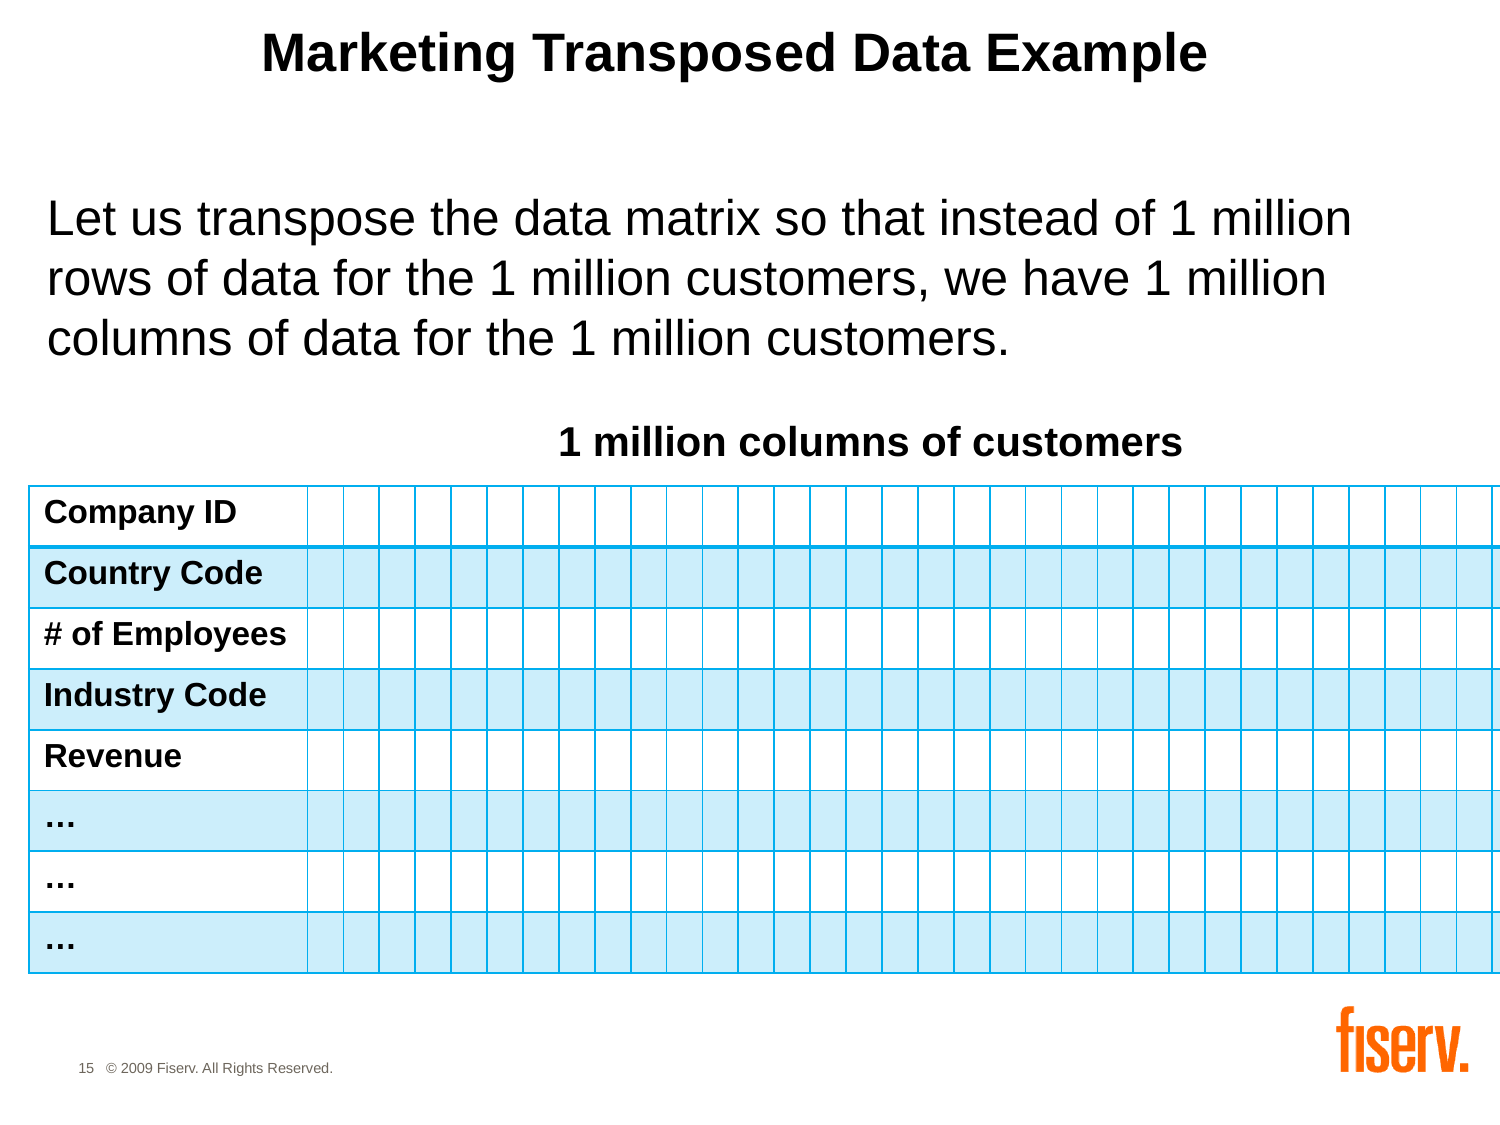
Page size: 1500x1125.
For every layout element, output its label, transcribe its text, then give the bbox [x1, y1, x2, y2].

table_cell [1314, 913, 1348, 972]
table_cell [308, 852, 343, 911]
table_cell [739, 852, 773, 911]
table_cell [1134, 913, 1168, 972]
table_cell [955, 852, 989, 911]
table_cell [560, 670, 594, 729]
table_cell [416, 609, 450, 668]
table_cell [344, 791, 378, 850]
table_cell [1278, 670, 1312, 729]
table_cell [1457, 670, 1491, 729]
table_cell [1206, 549, 1240, 607]
table_cell [380, 609, 414, 668]
table_cell [1386, 913, 1420, 972]
table_cell [739, 791, 773, 850]
table_cell [1062, 731, 1097, 790]
table_header [488, 487, 522, 545]
table_cell [1170, 549, 1204, 607]
table_header [596, 487, 630, 545]
table_cell [955, 549, 989, 607]
table_cell [775, 670, 809, 729]
table_cell [703, 852, 737, 911]
table_cell [524, 549, 558, 607]
table_cell [452, 852, 486, 911]
table_cell [1170, 791, 1204, 850]
table_header [632, 487, 666, 545]
table_cell [1098, 913, 1132, 972]
table_cell [416, 852, 450, 911]
table_header [1242, 487, 1276, 545]
table_cell [1062, 609, 1097, 668]
table_cell [524, 670, 558, 729]
table_cell [488, 913, 522, 972]
table_cell [308, 731, 343, 790]
table_header [1062, 487, 1097, 545]
table_cell [632, 731, 666, 790]
table_cell [1098, 670, 1132, 729]
table_cell [1278, 852, 1312, 911]
table_cell Country Code [30, 549, 307, 607]
table_cell [1350, 670, 1384, 729]
table_header [344, 487, 378, 545]
table_cell [1170, 852, 1204, 911]
table_cell [1493, 913, 1500, 972]
table_header [524, 487, 558, 545]
table_cell [739, 731, 773, 790]
table_cell [308, 549, 343, 607]
table_cell [1206, 791, 1240, 850]
table_cell [380, 791, 414, 850]
table_cell [416, 549, 450, 607]
table_cell [452, 731, 486, 790]
table_cell [883, 670, 917, 729]
table_cell [1457, 913, 1491, 972]
table_cell [560, 731, 594, 790]
table_cell [632, 670, 666, 729]
table_cell [667, 670, 702, 729]
table_cell [667, 791, 702, 850]
table_cell [955, 670, 989, 729]
table_cell [1350, 731, 1384, 790]
table_cell [524, 609, 558, 668]
table_cell [596, 852, 630, 911]
table_cell [739, 913, 773, 972]
table_cell [1242, 913, 1276, 972]
table_cell [847, 791, 881, 850]
table_cell [1457, 791, 1491, 850]
table_header [955, 487, 989, 545]
table_cell [667, 609, 702, 668]
table_cell [919, 791, 953, 850]
table_cell [1493, 791, 1500, 850]
table_cell [883, 609, 917, 668]
table_cell [344, 609, 378, 668]
table_cell [1314, 609, 1348, 668]
table_cell [1278, 549, 1312, 607]
table_cell [703, 913, 737, 972]
table_cell [955, 609, 989, 668]
table_header [811, 487, 845, 545]
table_cell [1206, 731, 1240, 790]
table_cell [1314, 852, 1348, 911]
table_cell [991, 791, 1025, 850]
table_cell [1421, 609, 1456, 668]
table_cell [380, 913, 414, 972]
table_cell [667, 852, 702, 911]
table_cell [1098, 852, 1132, 911]
table_cell [1242, 852, 1276, 911]
table_cell [883, 731, 917, 790]
table_cell [1206, 852, 1240, 911]
table_cell [919, 670, 953, 729]
table_cell [1062, 670, 1097, 729]
table_cell [1062, 852, 1097, 911]
table_cell [416, 731, 450, 790]
table_header [1386, 487, 1420, 545]
table_cell [1026, 731, 1061, 790]
table_cell [1026, 913, 1061, 972]
table_cell [1134, 731, 1168, 790]
table_cell [1206, 609, 1240, 668]
table_cell [488, 791, 522, 850]
table_cell [775, 791, 809, 850]
table_cell [1493, 852, 1500, 911]
table_cell [1170, 609, 1204, 668]
table_cell [344, 913, 378, 972]
table_cell [380, 549, 414, 607]
table_cell [1493, 670, 1500, 729]
table_cell [667, 549, 702, 607]
table_cell [1493, 731, 1500, 790]
table_cell [524, 913, 558, 972]
table_cell [1134, 852, 1168, 911]
table_cell [488, 731, 522, 790]
table_cell [596, 913, 630, 972]
table_cell [1134, 791, 1168, 850]
table_cell [1421, 791, 1456, 850]
table_cell [452, 670, 486, 729]
table_cell [1350, 852, 1384, 911]
table_cell [811, 670, 845, 729]
table_header [1134, 487, 1168, 545]
table_cell [811, 731, 845, 790]
table_header [667, 487, 702, 545]
table_cell [883, 549, 917, 607]
table_cell [1242, 731, 1276, 790]
table_cell … [30, 791, 307, 850]
table_cell [1421, 852, 1456, 911]
table_cell [1350, 791, 1384, 850]
title Marketing Transposed Data Example [173, 21, 1299, 104]
table_cell [344, 852, 378, 911]
table_cell [1314, 670, 1348, 729]
table_header [1350, 487, 1384, 545]
table_cell Industry Code [30, 670, 307, 729]
table_header [703, 487, 737, 545]
table_header [1170, 487, 1204, 545]
table_cell [596, 791, 630, 850]
table_cell [919, 913, 953, 972]
table_cell [596, 549, 630, 607]
table_cell [1278, 791, 1312, 850]
table_cell [344, 670, 378, 729]
table_cell [1242, 609, 1276, 668]
table_cell [560, 913, 594, 972]
table_cell [596, 670, 630, 729]
table_cell [524, 731, 558, 790]
table_cell [1026, 791, 1061, 850]
table_cell [1386, 731, 1420, 790]
table_cell [1350, 549, 1384, 607]
table_cell [632, 791, 666, 850]
table_cell [524, 791, 558, 850]
table_cell [1170, 670, 1204, 729]
table_cell [883, 852, 917, 911]
table_cell [524, 852, 558, 911]
table_cell [775, 549, 809, 607]
table_cell [488, 852, 522, 911]
table_cell [632, 852, 666, 911]
text_box 1 million columns of customers [543, 407, 1262, 472]
table_cell [739, 609, 773, 668]
table_cell [1098, 791, 1132, 850]
table_cell [775, 913, 809, 972]
table_cell [919, 852, 953, 911]
table_header [1421, 487, 1456, 545]
table_cell [1457, 609, 1491, 668]
table_cell [667, 913, 702, 972]
table_cell [775, 609, 809, 668]
table_cell [1206, 670, 1240, 729]
table_cell [1134, 609, 1168, 668]
table_cell [1386, 549, 1420, 607]
table_cell [919, 549, 953, 607]
table_cell [739, 670, 773, 729]
table_header [775, 487, 809, 545]
table_header [1457, 487, 1491, 545]
table_header [883, 487, 917, 545]
table_cell [380, 852, 414, 911]
table_header [560, 487, 594, 545]
table_header [847, 487, 881, 545]
table_cell [1026, 852, 1061, 911]
table_header [1493, 487, 1500, 545]
table_cell [1134, 670, 1168, 729]
table_header [380, 487, 414, 545]
table_cell [703, 609, 737, 668]
table_cell [1493, 549, 1500, 607]
table_cell [632, 913, 666, 972]
table_cell [344, 731, 378, 790]
table_header [1206, 487, 1240, 545]
table_cell [1278, 731, 1312, 790]
table_cell [308, 791, 343, 850]
table_header [1026, 487, 1061, 545]
table_cell [811, 609, 845, 668]
table_cell [308, 913, 343, 972]
table_cell [1386, 852, 1420, 911]
table_header [1314, 487, 1348, 545]
table_cell [1242, 549, 1276, 607]
table_cell … [30, 913, 307, 972]
table_cell [919, 731, 953, 790]
table_cell [991, 852, 1025, 911]
table_cell [991, 670, 1025, 729]
table_cell [1098, 549, 1132, 607]
table_cell [955, 913, 989, 972]
table_cell [1098, 731, 1132, 790]
table_cell [1170, 913, 1204, 972]
table_cell [452, 609, 486, 668]
table_cell [596, 609, 630, 668]
table_cell [1026, 549, 1061, 607]
table_cell … [30, 852, 307, 911]
table_cell [847, 670, 881, 729]
table_cell [991, 549, 1025, 607]
table_cell [1314, 791, 1348, 850]
table_cell [883, 791, 917, 850]
table_cell [1457, 852, 1491, 911]
table_header [919, 487, 953, 545]
table_cell [811, 852, 845, 911]
table_cell [991, 609, 1025, 668]
table_cell [703, 549, 737, 607]
table_cell [1457, 731, 1491, 790]
table_cell [308, 609, 343, 668]
table_cell [1350, 913, 1384, 972]
table_cell [1314, 731, 1348, 790]
table_header Company ID [30, 487, 307, 545]
table_cell [775, 731, 809, 790]
table_cell [1242, 791, 1276, 850]
table_cell [596, 731, 630, 790]
table_cell [1386, 791, 1420, 850]
table_cell [1242, 670, 1276, 729]
table_header [1098, 487, 1132, 545]
table_cell [1493, 609, 1500, 668]
table_cell [1206, 913, 1240, 972]
table_cell [452, 549, 486, 607]
table_cell [991, 731, 1025, 790]
table_cell [416, 670, 450, 729]
table_cell [452, 791, 486, 850]
table_cell [1098, 609, 1132, 668]
table_cell [1386, 609, 1420, 668]
table_cell [452, 913, 486, 972]
table_cell [308, 670, 343, 729]
table_cell # of Employees [30, 609, 307, 668]
table_cell [488, 609, 522, 668]
table_cell [380, 670, 414, 729]
table_header [416, 487, 450, 545]
table_cell [1134, 549, 1168, 607]
table_cell [1062, 913, 1097, 972]
table_cell [847, 549, 881, 607]
table_cell [811, 791, 845, 850]
table_cell [883, 913, 917, 972]
text_box Let us transpose the data matrix so that instead of 1 million rows of data for the 1 million customers, we have 1 million columns of data for the 1 million customers. [32, 177, 1473, 373]
table_cell [1350, 609, 1384, 668]
table_header [739, 487, 773, 545]
table_header [1278, 487, 1312, 545]
picture [0, 0, 1500, 1125]
table_cell [1421, 731, 1456, 790]
table_cell [1421, 913, 1456, 972]
table_cell [919, 609, 953, 668]
table_cell [991, 913, 1025, 972]
table_cell [775, 852, 809, 911]
table_cell [1026, 609, 1061, 668]
table_cell [703, 670, 737, 729]
table_cell [1314, 549, 1348, 607]
table_cell [488, 549, 522, 607]
table_cell [416, 913, 450, 972]
table_cell [1062, 791, 1097, 850]
table_cell [703, 791, 737, 850]
table_cell [811, 913, 845, 972]
table_cell [1421, 670, 1456, 729]
table_cell [488, 670, 522, 729]
table_cell [847, 609, 881, 668]
table_cell [811, 549, 845, 607]
table_header [452, 487, 486, 545]
table_cell [703, 731, 737, 790]
table_cell [955, 791, 989, 850]
table_cell [1386, 670, 1420, 729]
table_cell [667, 731, 702, 790]
table_cell [560, 549, 594, 607]
table_cell [847, 731, 881, 790]
table_cell [560, 791, 594, 850]
table_cell [847, 852, 881, 911]
table_cell [1278, 609, 1312, 668]
table_header [991, 487, 1025, 545]
table_cell [955, 731, 989, 790]
table_header [308, 487, 343, 545]
table_cell [1421, 549, 1456, 607]
table_cell [632, 609, 666, 668]
table_cell [847, 913, 881, 972]
table_cell [1062, 549, 1097, 607]
table_cell [739, 549, 773, 607]
table_cell [560, 609, 594, 668]
table_cell [380, 731, 414, 790]
table_cell [1278, 913, 1312, 972]
table_cell [1026, 670, 1061, 729]
table_cell [1457, 549, 1491, 607]
table_cell [344, 549, 378, 607]
table_cell [560, 852, 594, 911]
table_cell [632, 549, 666, 607]
table_cell [416, 791, 450, 850]
table_cell Revenue [30, 731, 307, 790]
table_cell [1170, 731, 1204, 790]
